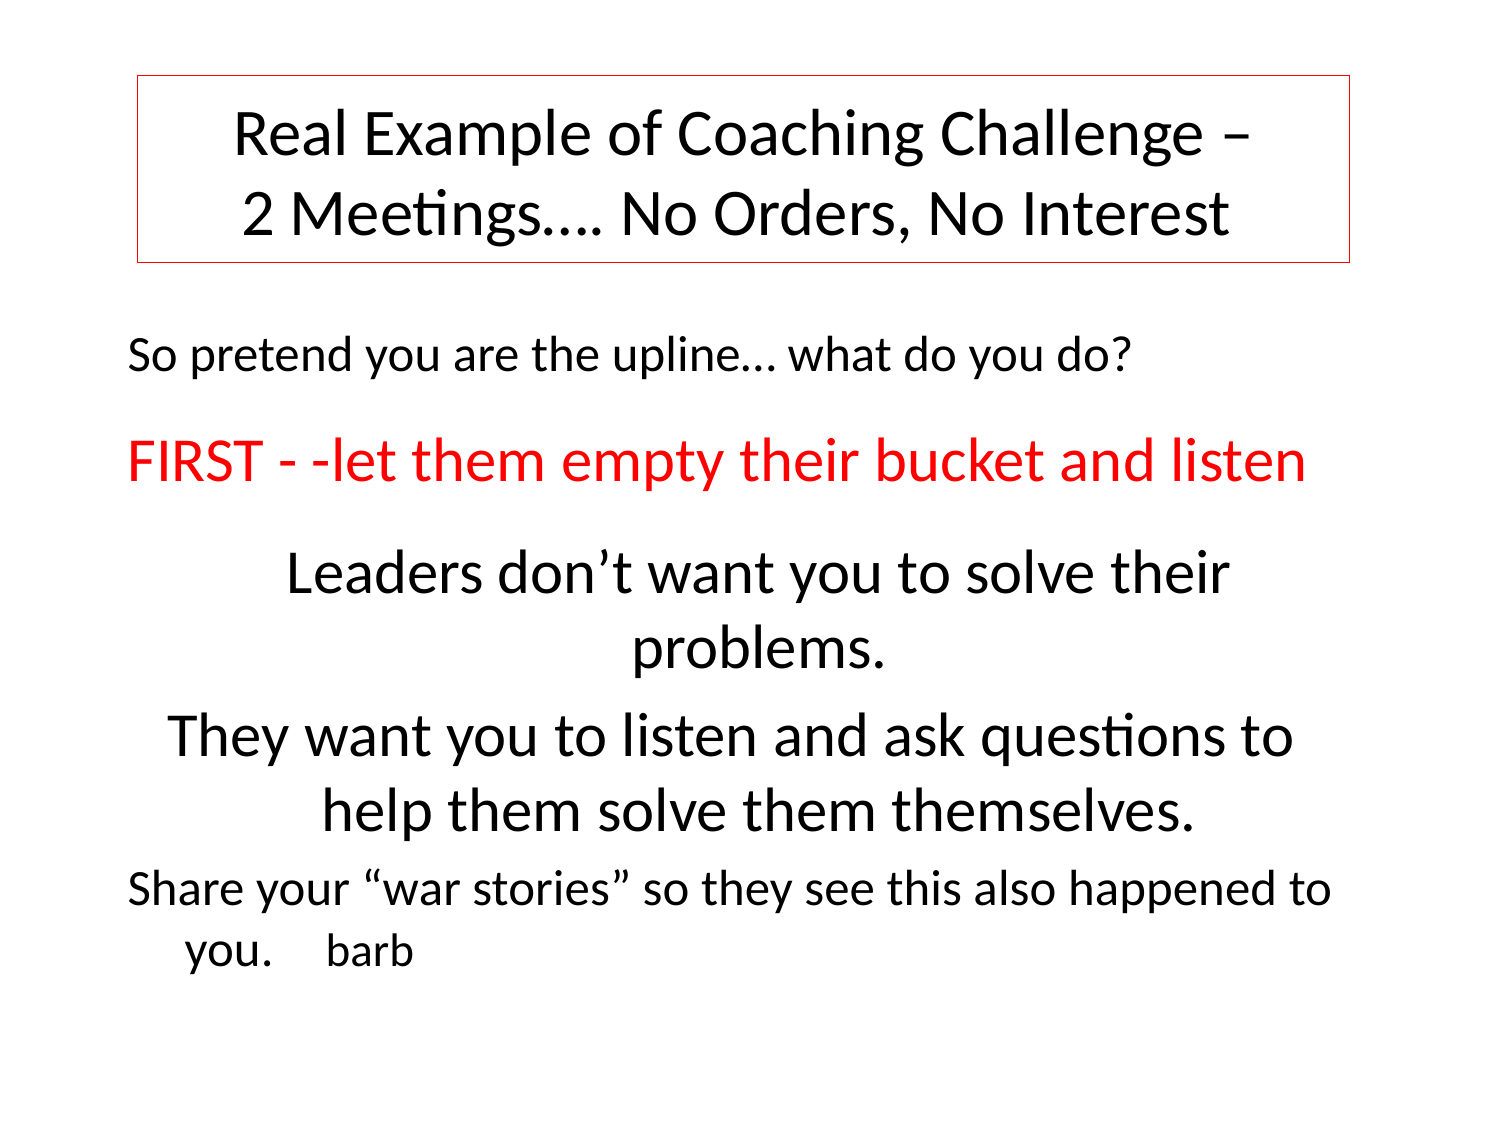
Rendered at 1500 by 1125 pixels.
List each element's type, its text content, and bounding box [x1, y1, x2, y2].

list So pretend you are the upline… what do you do? FIRST - -let them empty their bucket and listen Leaders don’t want you to solve their problems. They want you to listen and ask questions to help them solve them themselves. Share your “war stories” so they see this also happened to you. barb [112, 312, 1350, 1050]
title Real Example of Coaching Challenge – 2 Meetings…. No Orders, No Interest [137, 75, 1350, 263]
